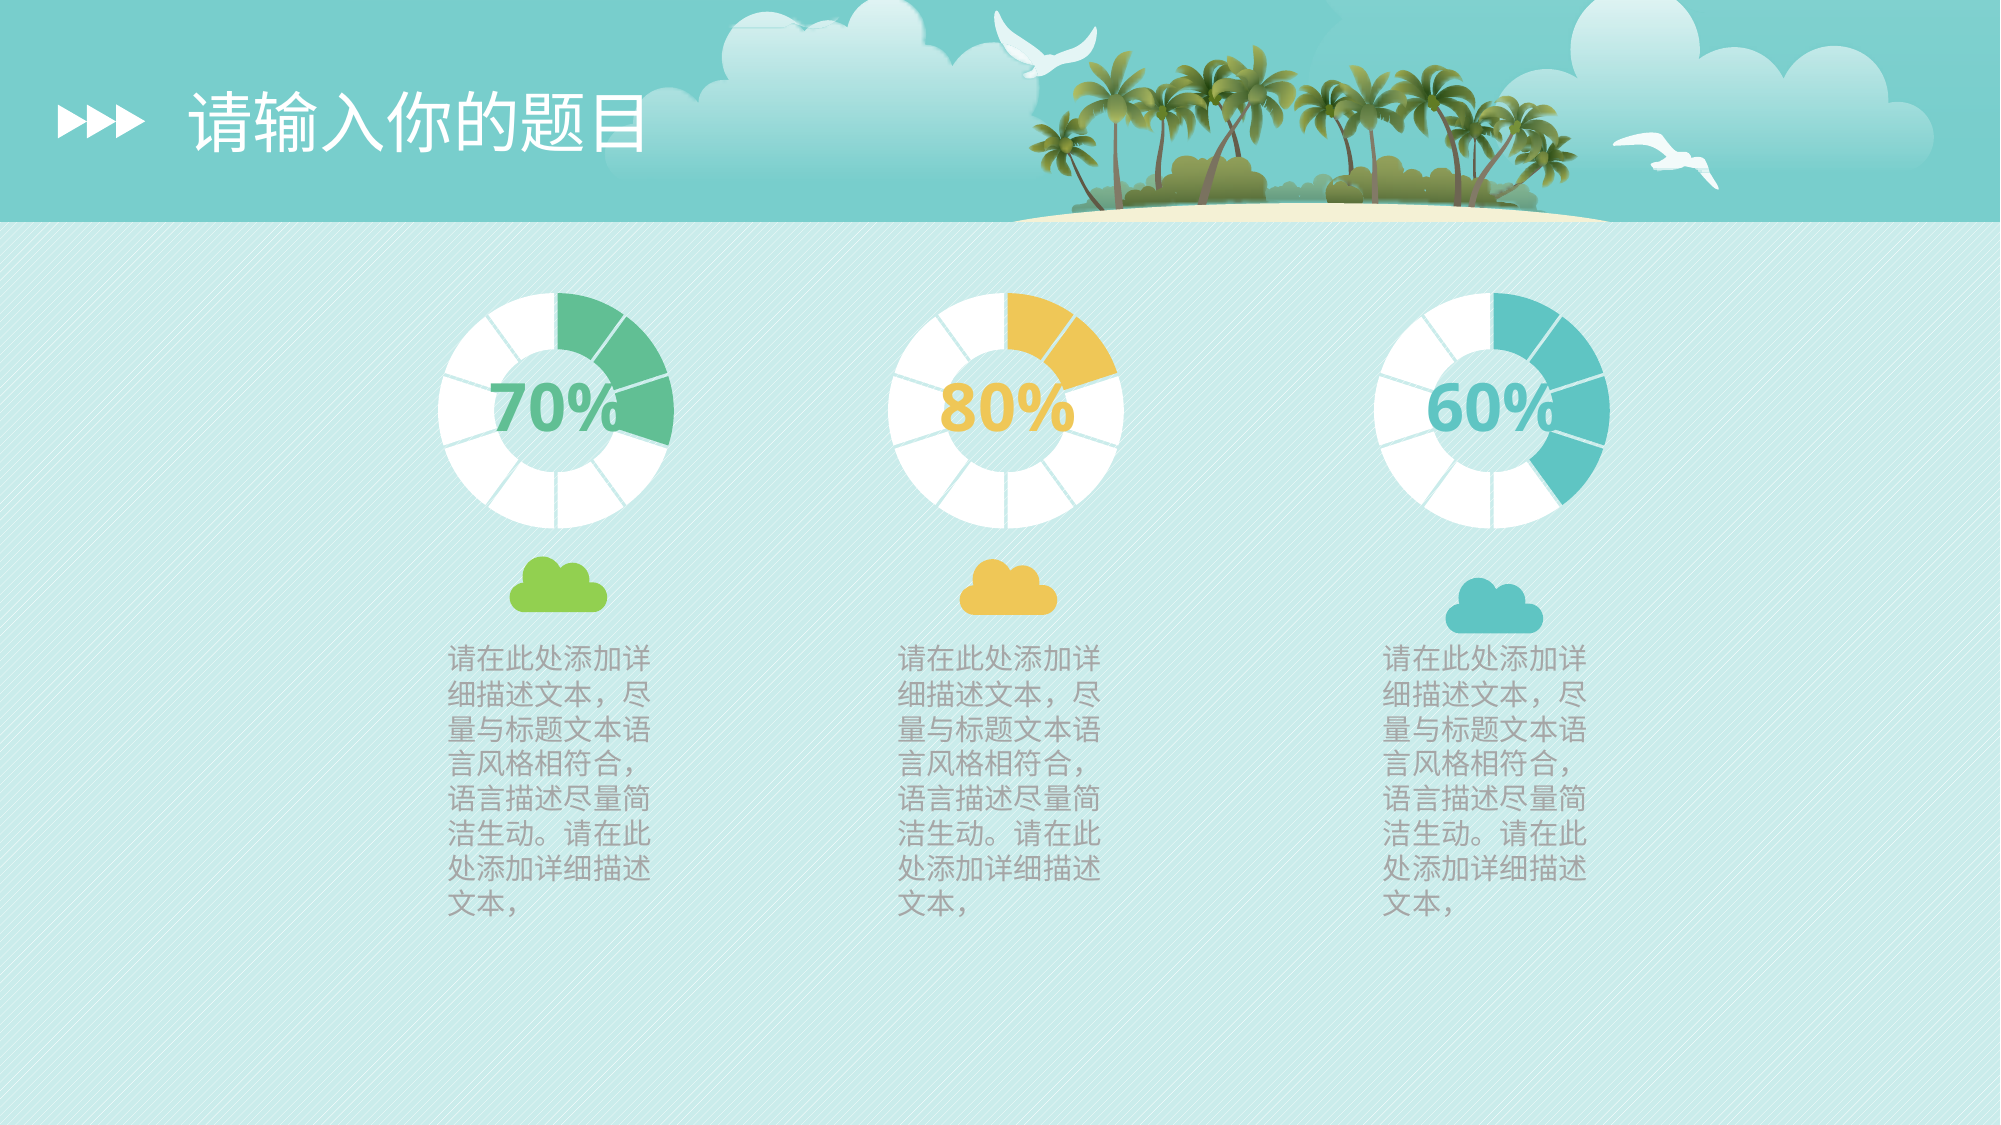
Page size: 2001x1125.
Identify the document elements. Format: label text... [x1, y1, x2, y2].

text_box 请在此处添加详细描述文本，尽量与标题文本语言风格相符合，语言描述尽量简洁生动。请在此处添加详细描述文本， [882, 633, 1135, 928]
text_box 请在此处添加详细描述文本，尽量与标题文本语言风格相符合，语言描述尽量简洁生动。请在此处添加详细描述文本， [432, 633, 685, 928]
text_box [509, 556, 608, 613]
text_box [959, 559, 1058, 615]
chart [1307, 287, 1677, 534]
chart [821, 287, 1191, 534]
text_box [1445, 577, 1544, 633]
chart [371, 287, 741, 534]
text_box 请在此处添加详细描述文本，尽量与标题文本语言风格相符合，语言描述尽量简洁生动。请在此处添加详细描述文本， [1368, 633, 1621, 928]
